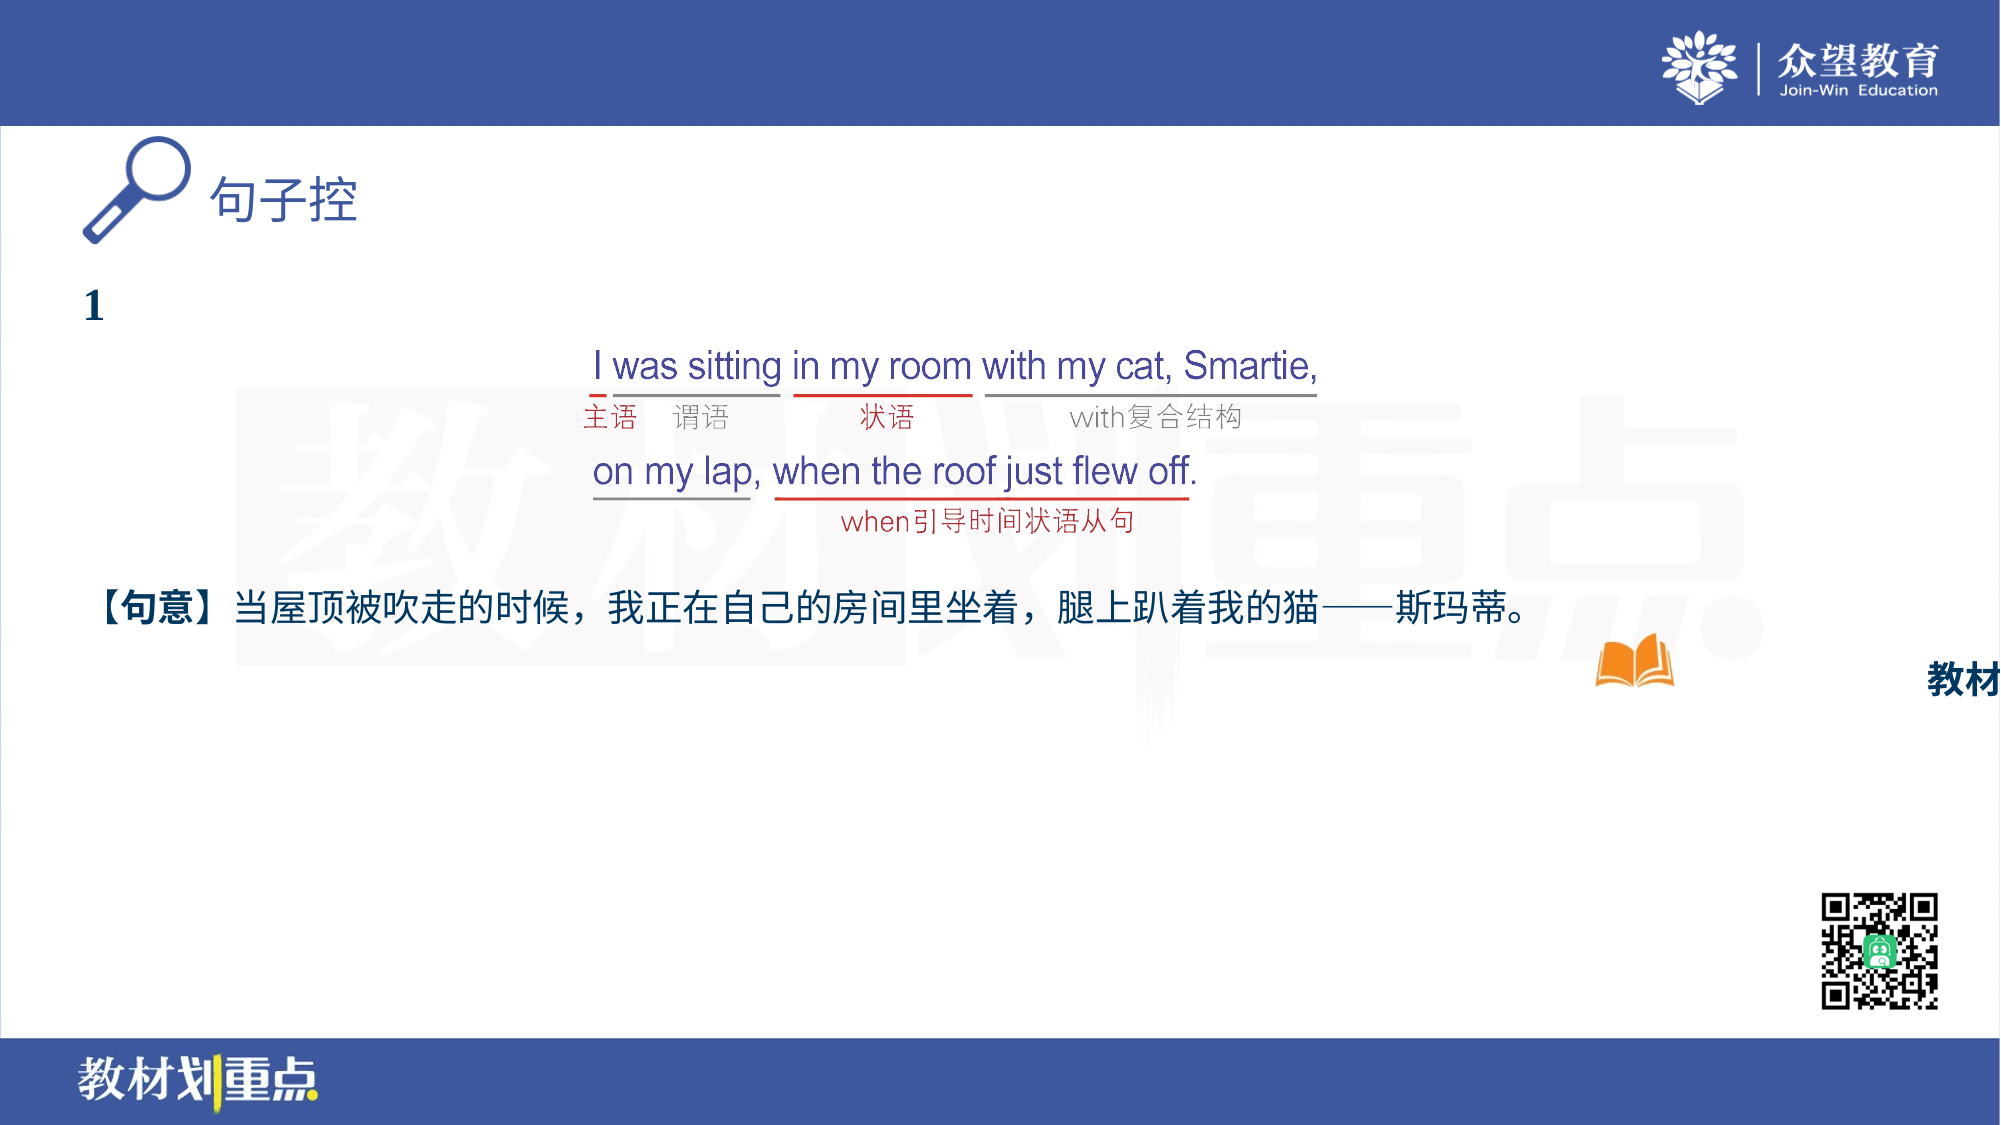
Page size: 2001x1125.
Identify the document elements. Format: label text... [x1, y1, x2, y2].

picture [0, 0, 2000, 1125]
text_box 【句意】当屋顶被吹走的时候，我正在自己的房间里坐着，腿上趴着我的猫——斯玛蒂。 教材P90 [82, 560, 1817, 694]
text_box 1 [82, 247, 1817, 387]
